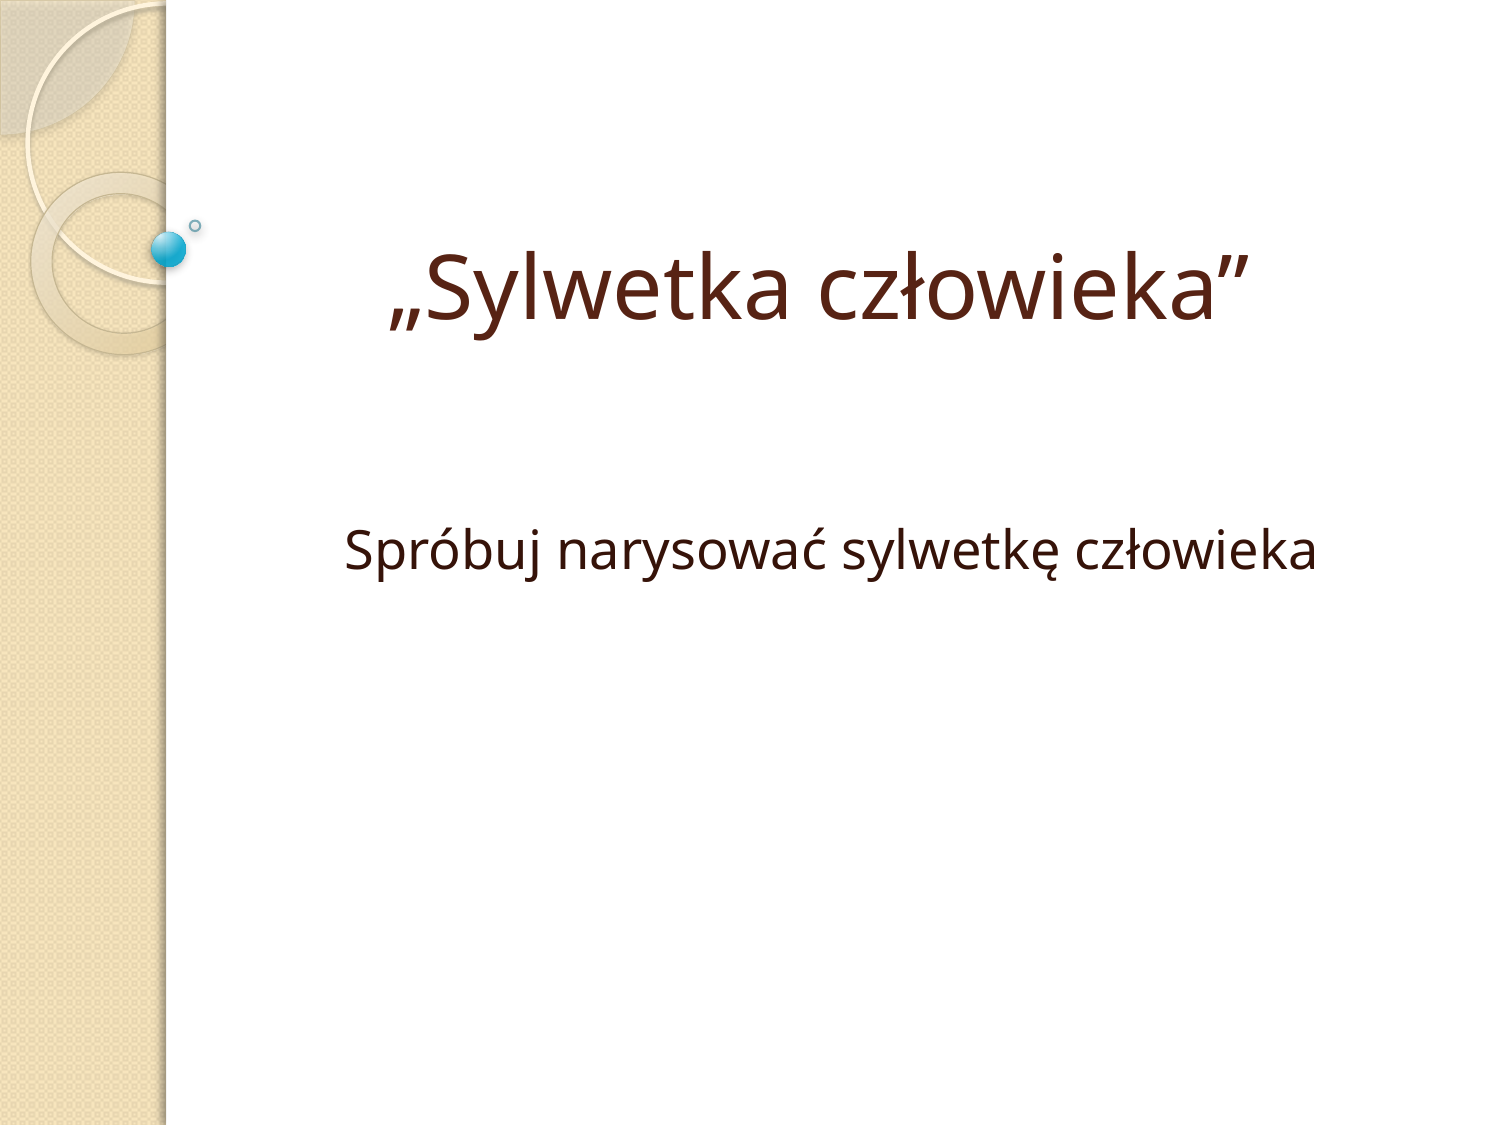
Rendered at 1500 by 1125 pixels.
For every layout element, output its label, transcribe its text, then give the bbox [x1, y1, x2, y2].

subtitle Spróbuj narysować sylwetkę człowieka [222, 515, 1438, 804]
title „Sylwetka człowieka” [222, 210, 1438, 453]
